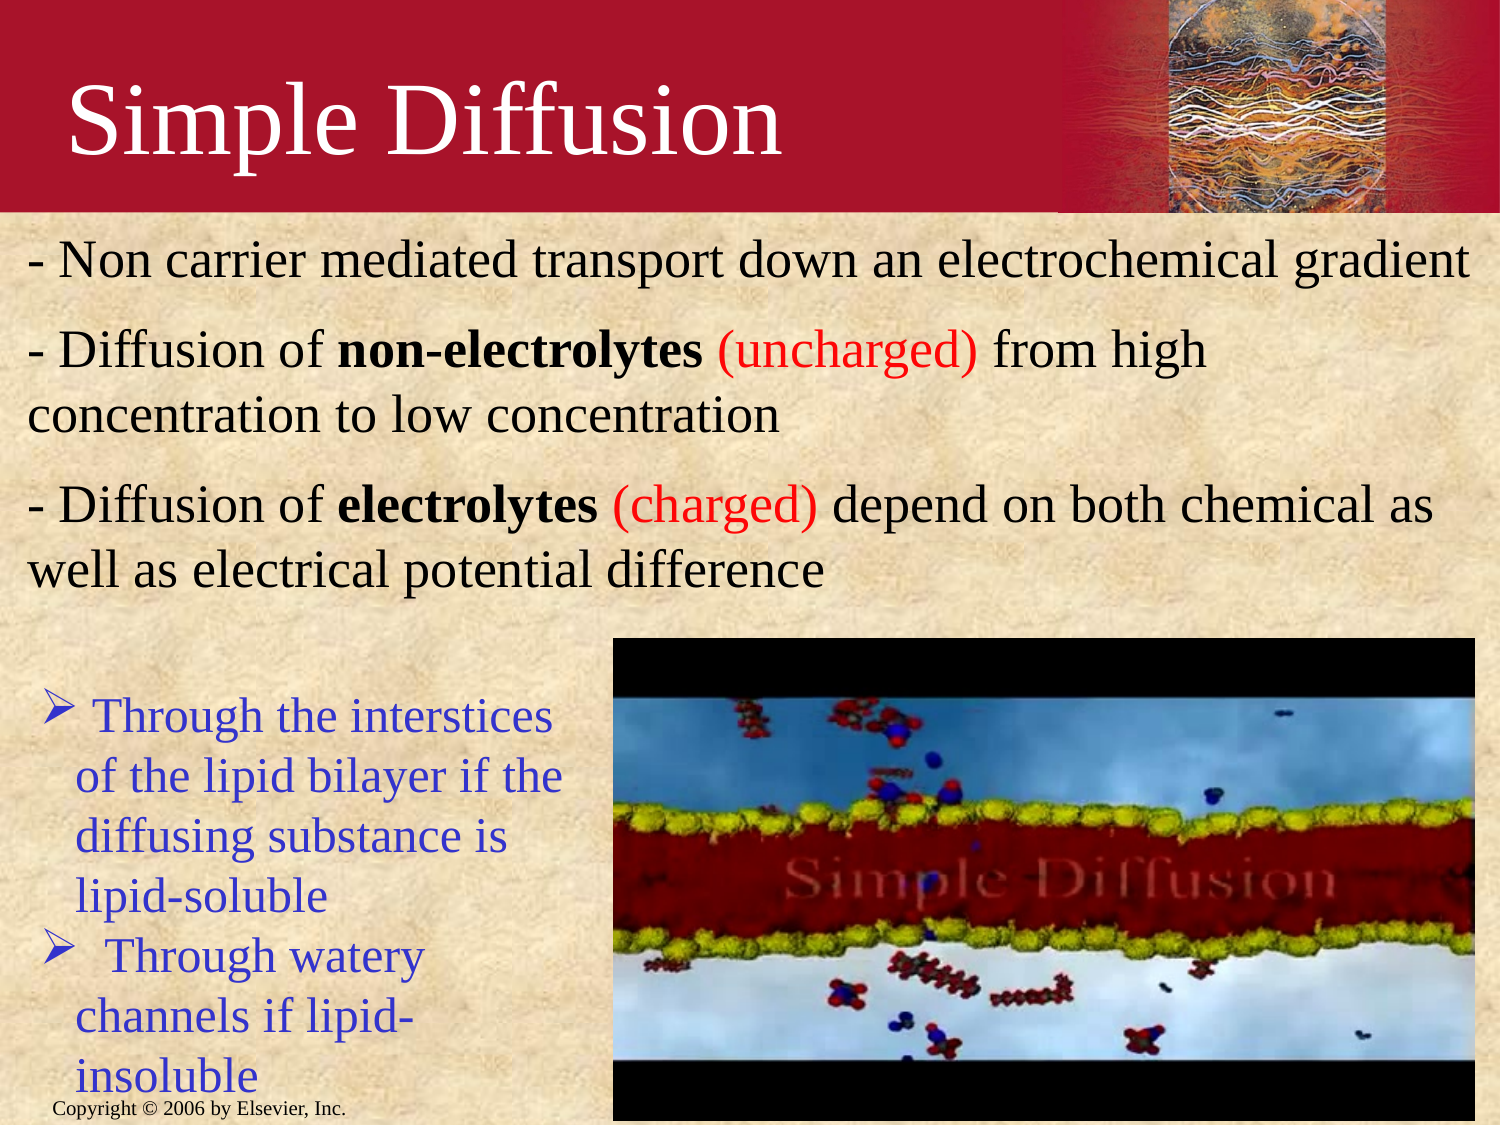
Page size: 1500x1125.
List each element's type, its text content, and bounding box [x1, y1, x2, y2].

title Simple Diffusion [49, 62, 1326, 163]
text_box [612, 637, 1476, 1123]
text_box Through the interstices of the lipid bilayer if the diffusing substance is lipid-soluble Through watery channels if lipid-insoluble [24, 674, 588, 1110]
text_box - Non carrier mediated transport down an electrochemical gradient - Diffusion of non-electrolytes (uncharged) from high concentration to low concentration - Diffusion of electrolytes (charged) depend on both chemical as well as electrical potential difference [12, 215, 1500, 606]
picture [0, 0, 1500, 1125]
